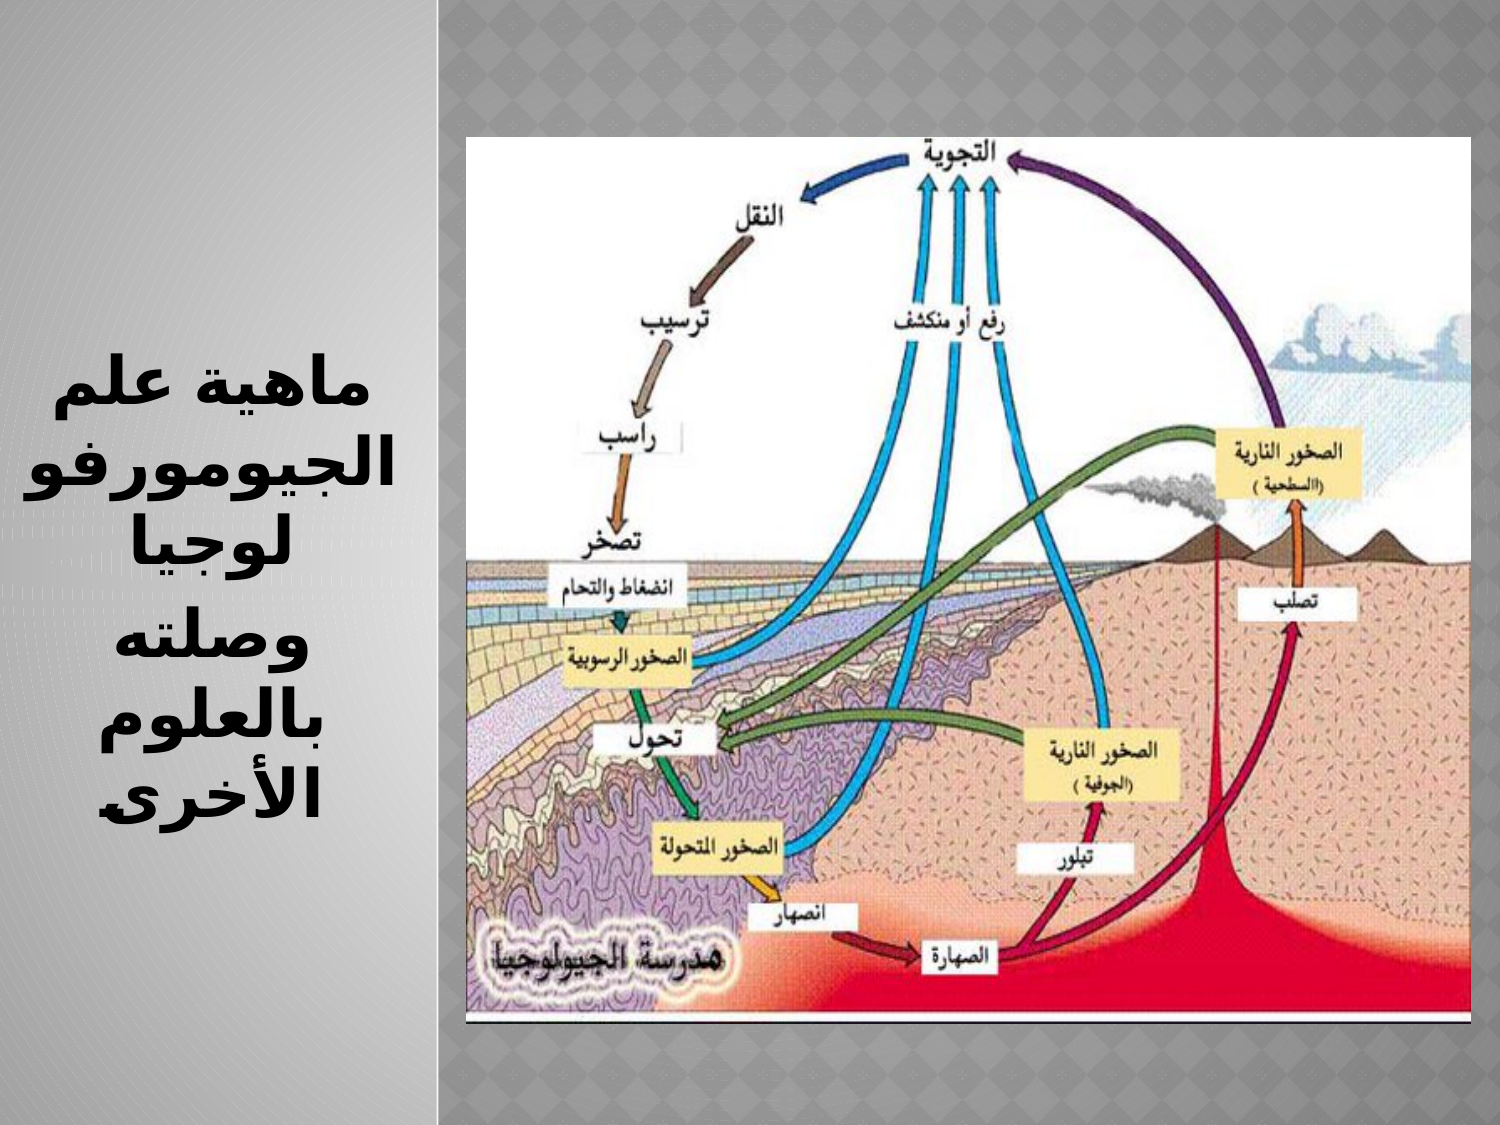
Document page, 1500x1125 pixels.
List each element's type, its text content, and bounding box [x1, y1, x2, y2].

picture [465, 136, 1471, 1024]
subtitle ماهية علم الجيومورفولوجيا وصلته بالعلوم الأخرى [17, 338, 408, 1000]
